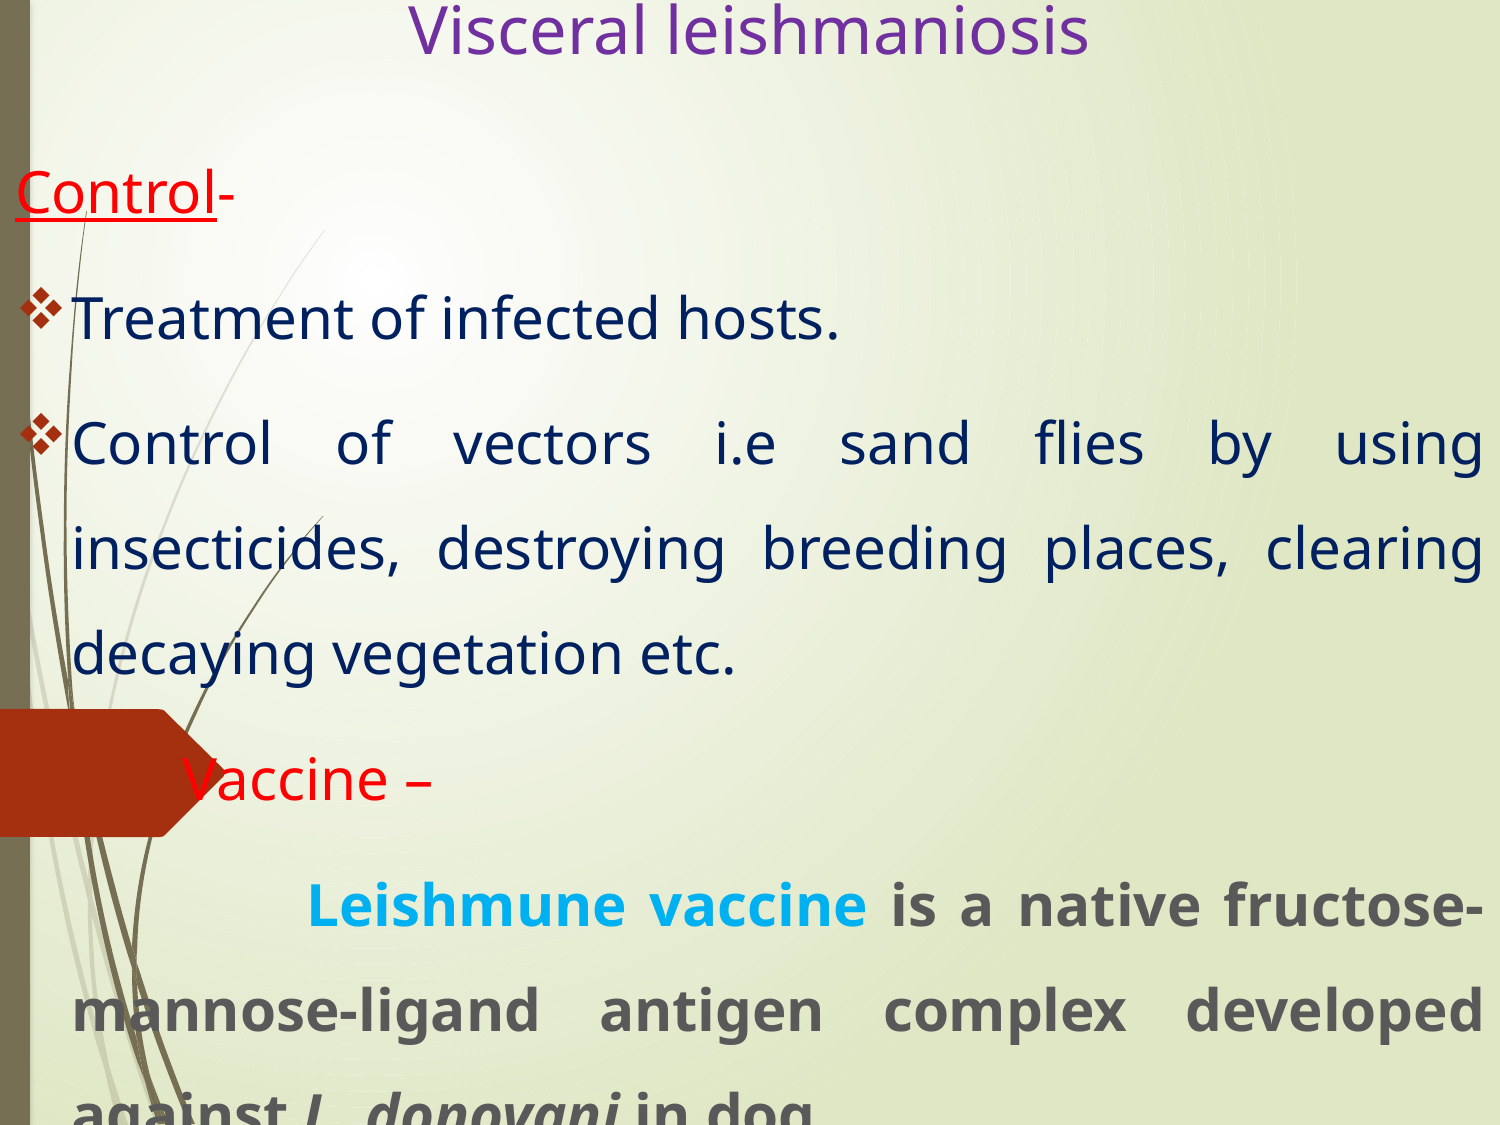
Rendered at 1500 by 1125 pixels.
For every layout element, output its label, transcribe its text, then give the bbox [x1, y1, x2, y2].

subtitle Control- Treatment of infected hosts. Control of vectors i.e sand flies by using insecticides, destroying breeding places, clearing decaying vegetation etc. Vaccine – Leishmune vaccine is a native fructose-mannose-ligand antigen complex developed against L. donovani in dog. [0, 112, 1500, 1125]
title Visceral leishmaniosis [0, 0, 1500, 75]
